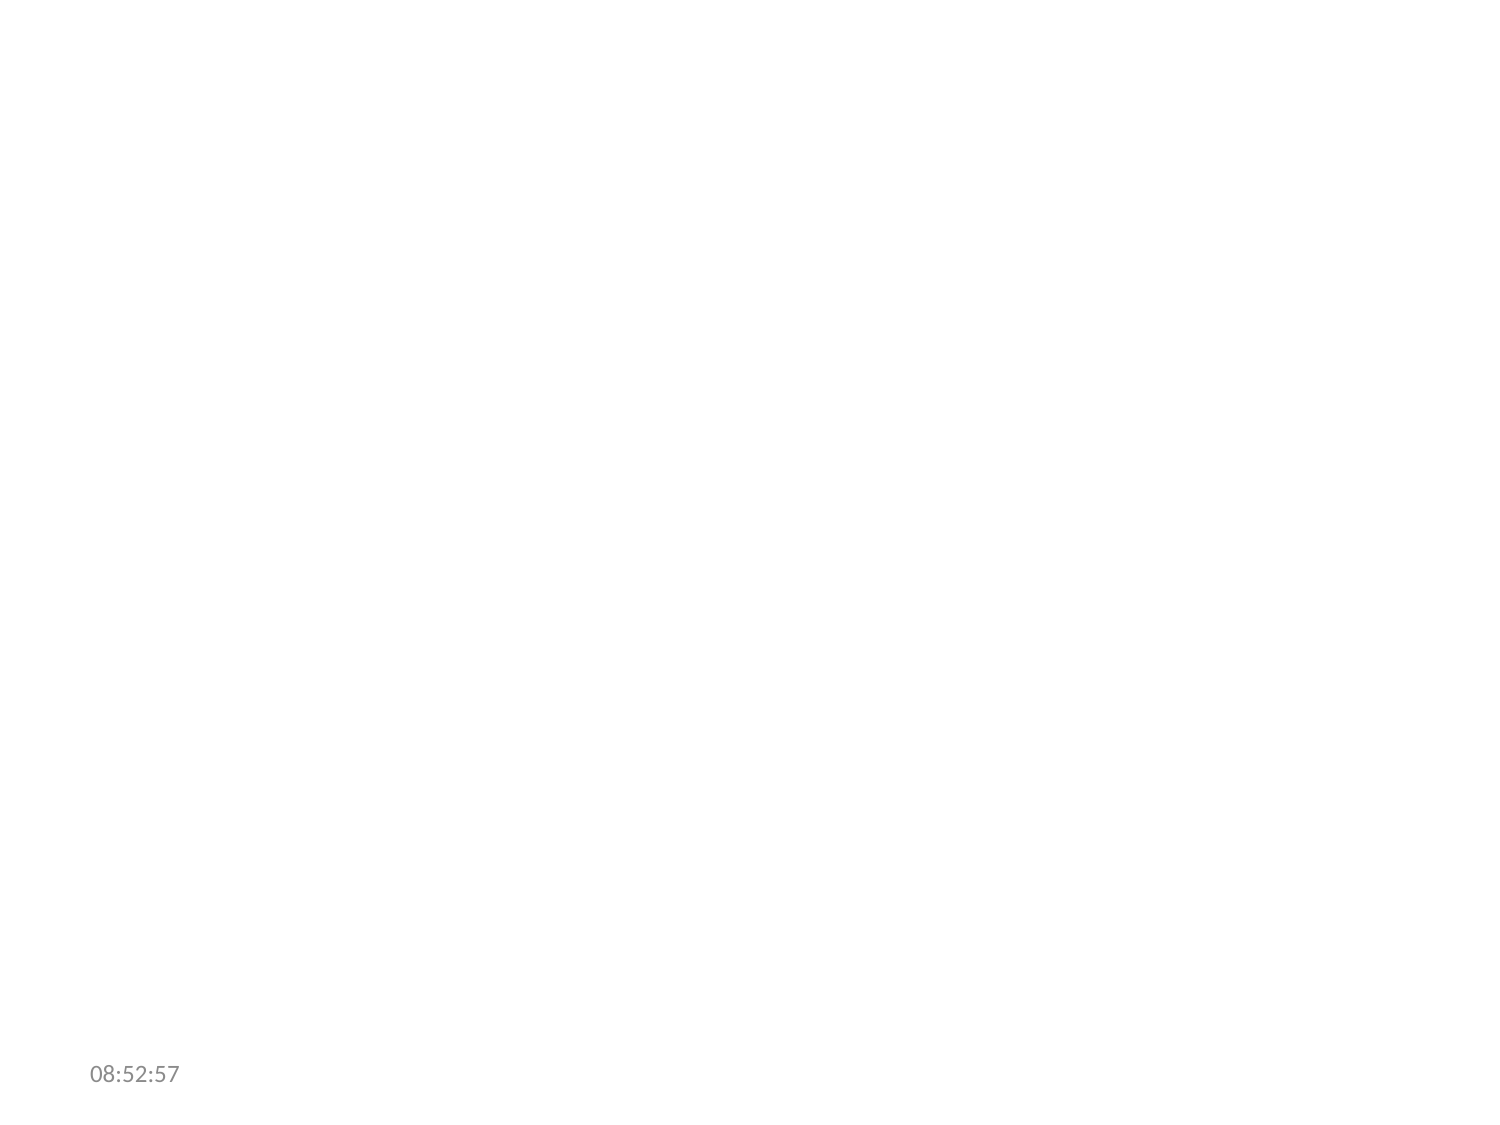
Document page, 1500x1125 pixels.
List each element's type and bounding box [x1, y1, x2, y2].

slide_number [75, 1042, 425, 1103]
